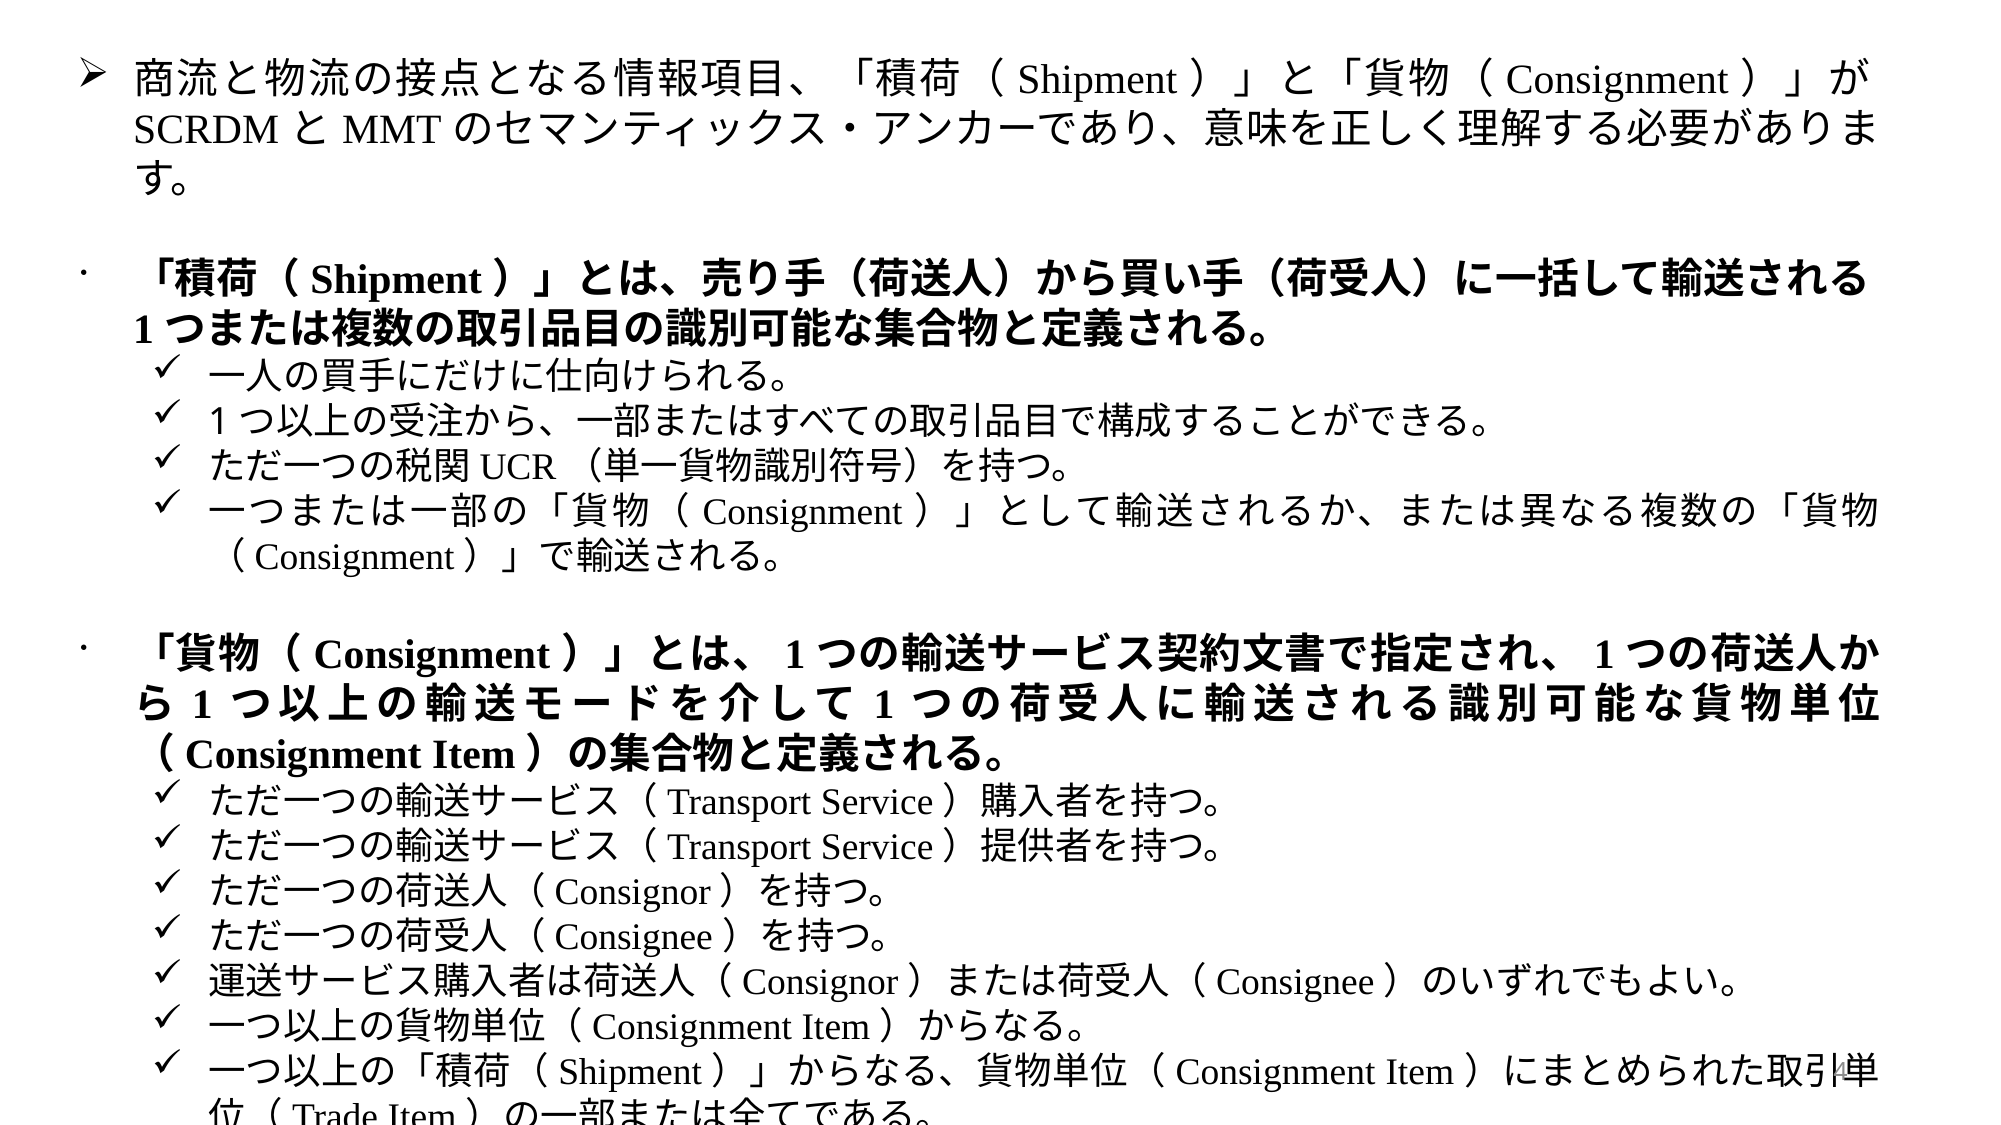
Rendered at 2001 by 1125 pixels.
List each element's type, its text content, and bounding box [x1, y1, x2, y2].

text_box 商流と物流の接点となる情報項目、「積荷（Shipment）」と「貨物（Consignment）」がSCRDMとMMTのセマンティックス・アンカーであり、意味を正しく理解する必要があります。 「積荷（Shipment）」とは、売り手（荷送人）から買い手（荷受人）に一括して輸送される1つまたは複数の取引品目の識別可能な集合物と定義される。 一人の買手にだけに仕向けられる。 1つ以上の受注から、一部またはすべての取引品目で構成することができる。 ただ一つの税関UCR（単一貨物識別符号）を持つ。 一つまたは一部の「貨物（Consignment）」として輸送されるか、または異なる複数の「貨物（Consignment）」で輸送される。 「貨物（Consignment）」とは、1つの輸送サービス契約文書で指定され、1つの荷送人から1つ以上の輸送モードを介して1つの荷受人に輸送される識別可能な貨物単位（Consignment Item）の集合物と定義される。 ただ一つの輸送サービス（Transport Service）購入者を持つ。 ただ一つの輸送サービス（Transport Service）提供者を持つ。 ただ一つの荷送人（Consignor）を持つ。 ただ一つの荷受人（Consignee）を持つ。 運送サービス購入者は荷送人（Consignor）または荷受人（Consignee）のいずれでもよい。 一つ以上の貨物単位（Consignment Item）からなる。 一つ以上の「積荷（Shipment）」からなる、貨物単位（Consignment Item）にまとめられた取引単位（Trade Item）の一部または全てである。 [62, 44, 1895, 1125]
slide_number 4 [1412, 1042, 1863, 1103]
